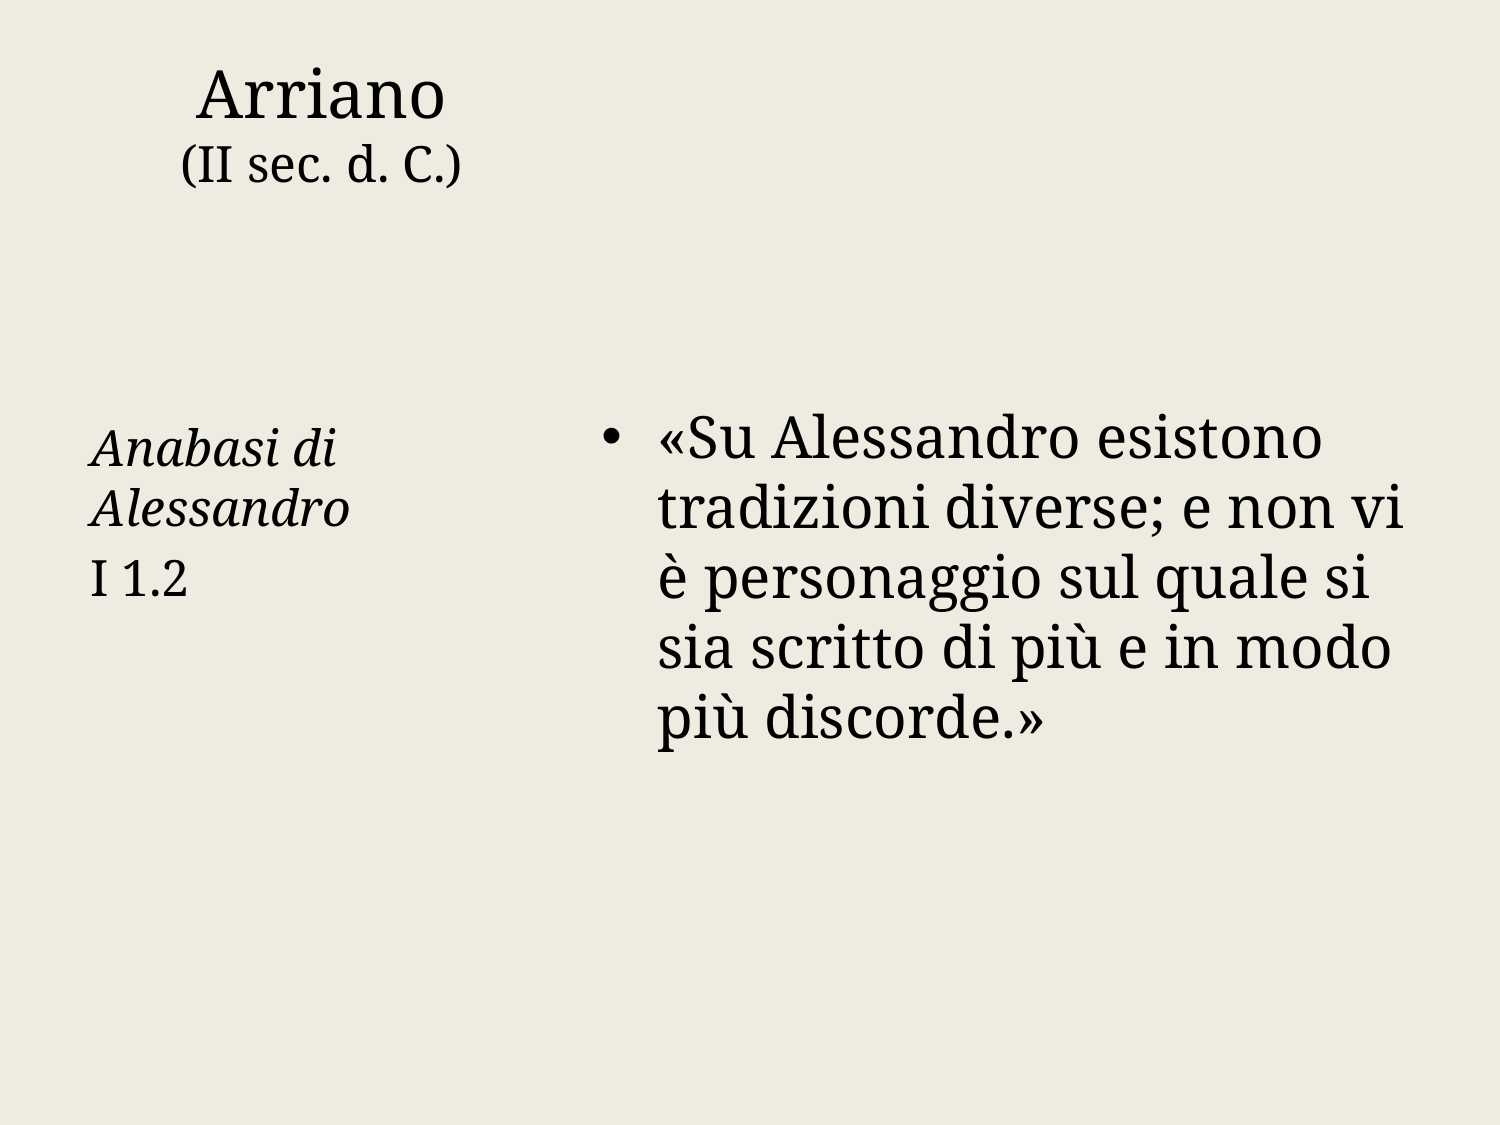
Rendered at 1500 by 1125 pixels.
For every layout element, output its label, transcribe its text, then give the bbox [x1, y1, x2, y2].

list Anabasi di Alessandro I 1.2 [75, 235, 569, 1005]
list «Su Alessandro esistono tradizioni diverse; e non vi è personaggio sul quale si sia scritto di più e in modo più discorde.» [586, 44, 1425, 1005]
title Arriano (II sec. d. C.) [75, 44, 569, 235]
